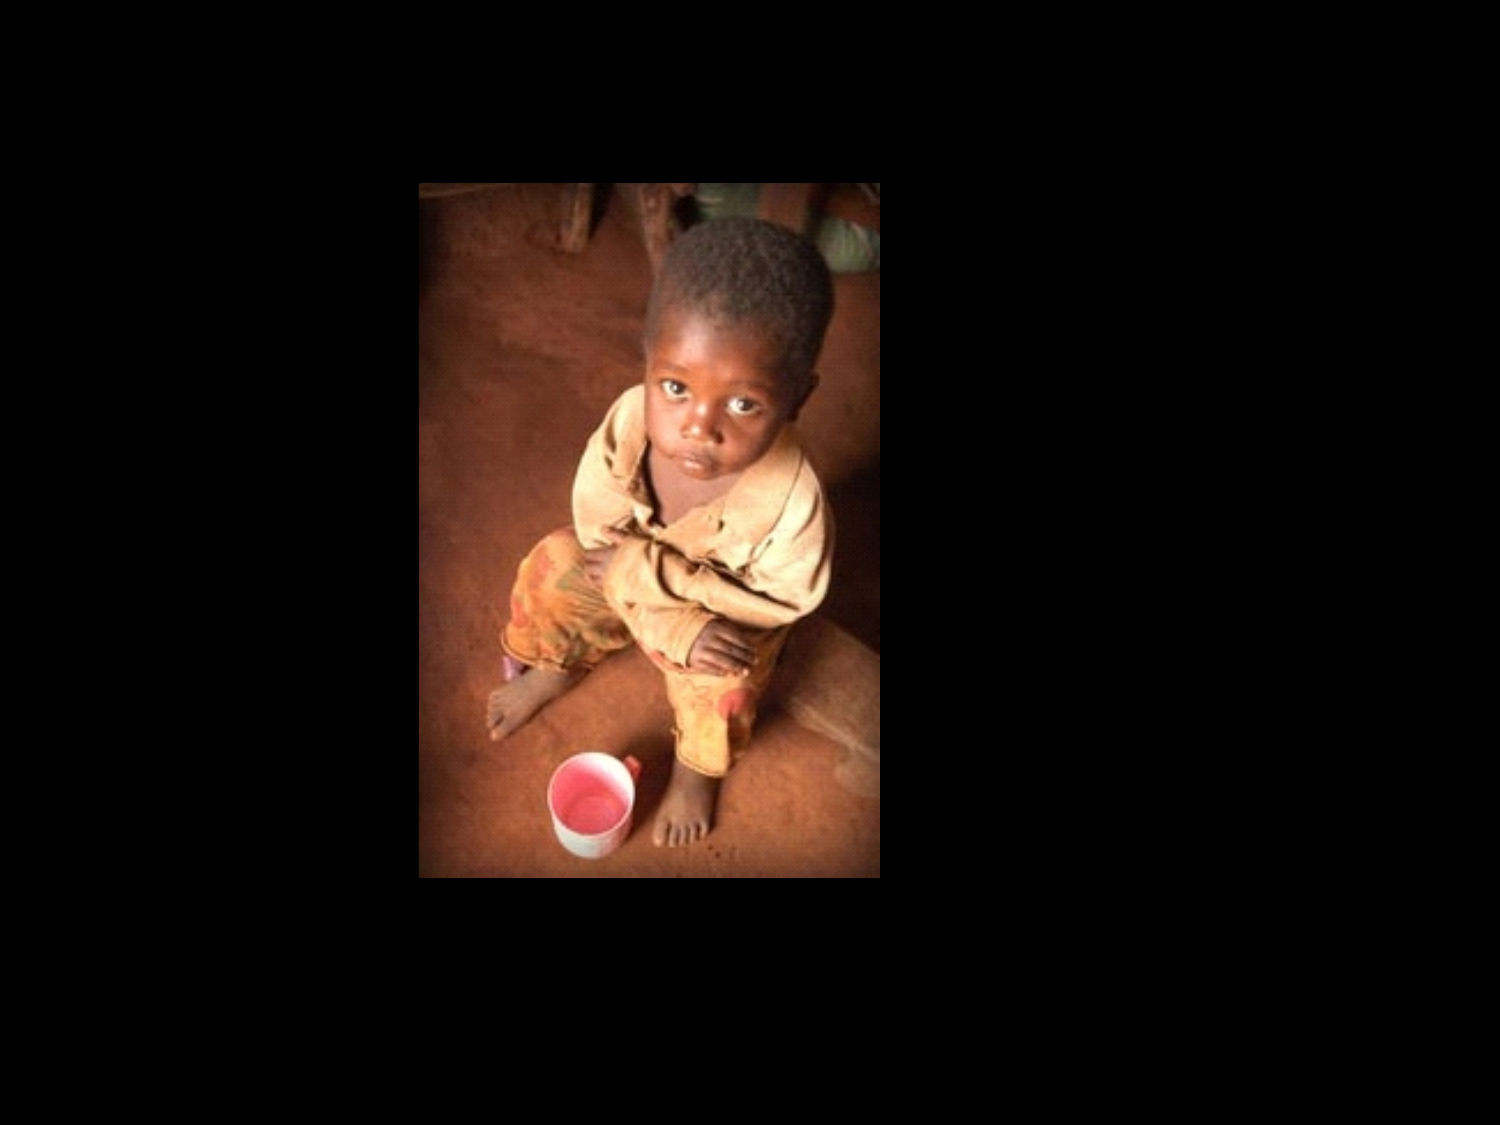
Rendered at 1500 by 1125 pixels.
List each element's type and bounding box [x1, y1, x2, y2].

list [418, 183, 881, 878]
